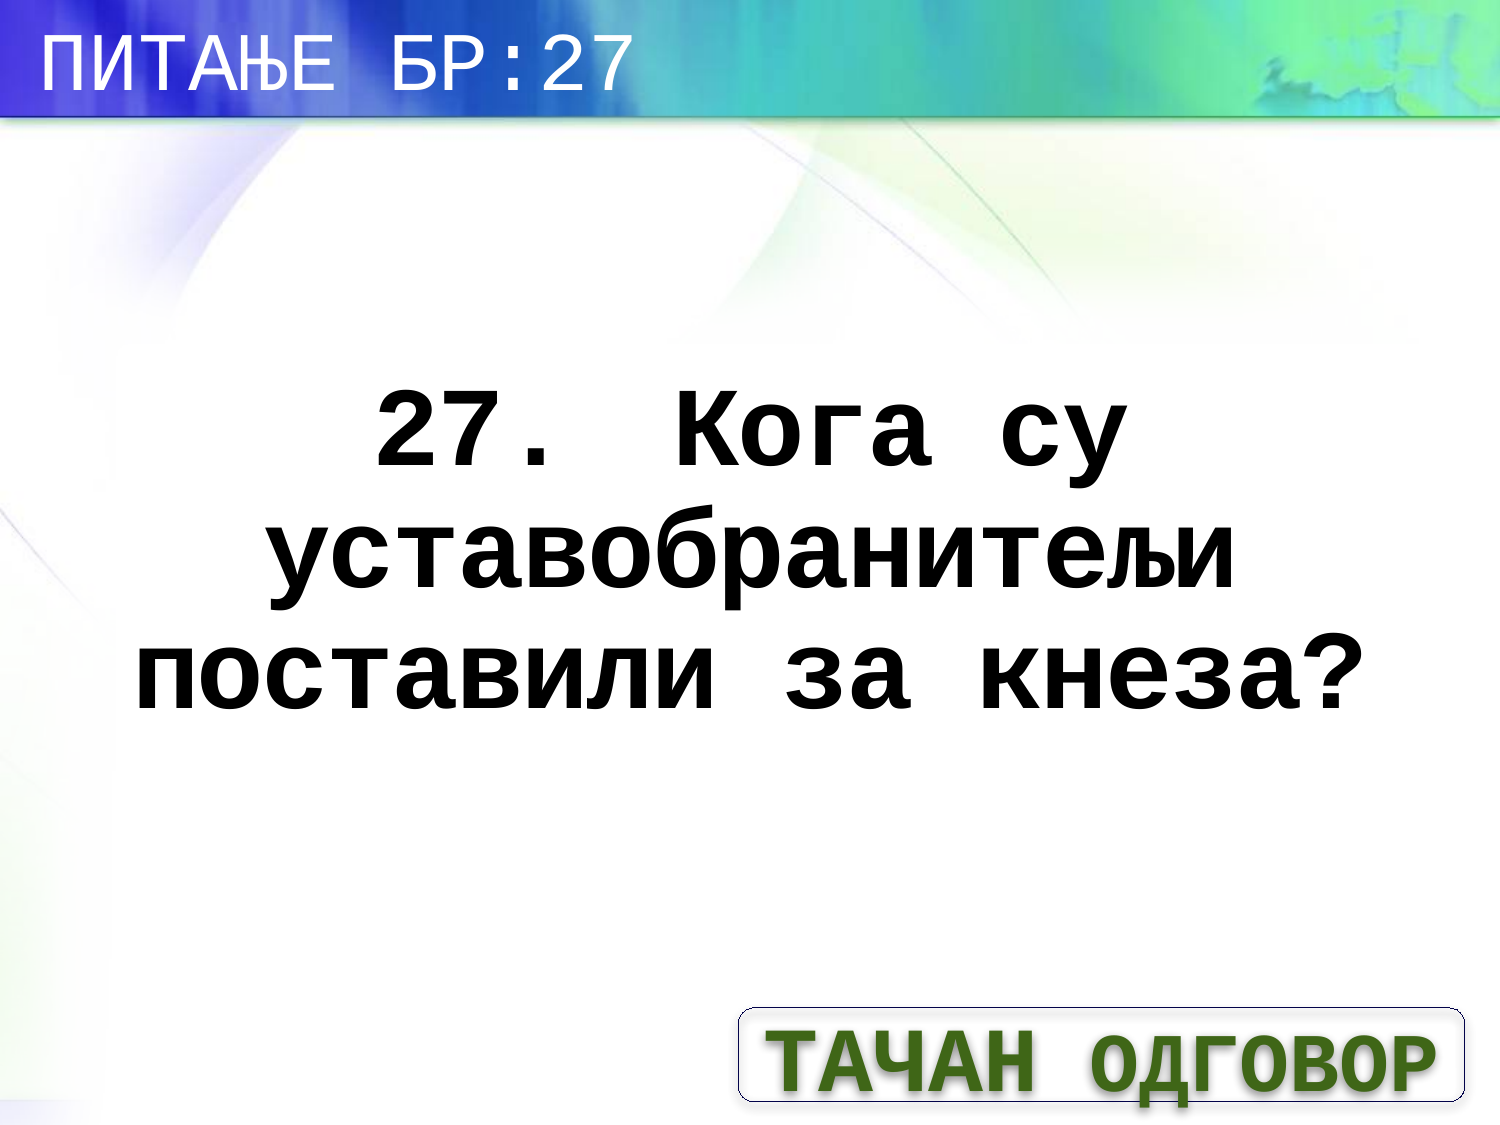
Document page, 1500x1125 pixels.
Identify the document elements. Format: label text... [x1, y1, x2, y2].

picture [0, 0, 1500, 1125]
title 27. Кога су уставобранитељи поставили за кнеза? [93, 152, 1407, 950]
text_box ТАЧАН ОДГОВОР [738, 1007, 1465, 1102]
text_box ПИТАЊЕ БР:27 [23, 0, 692, 115]
